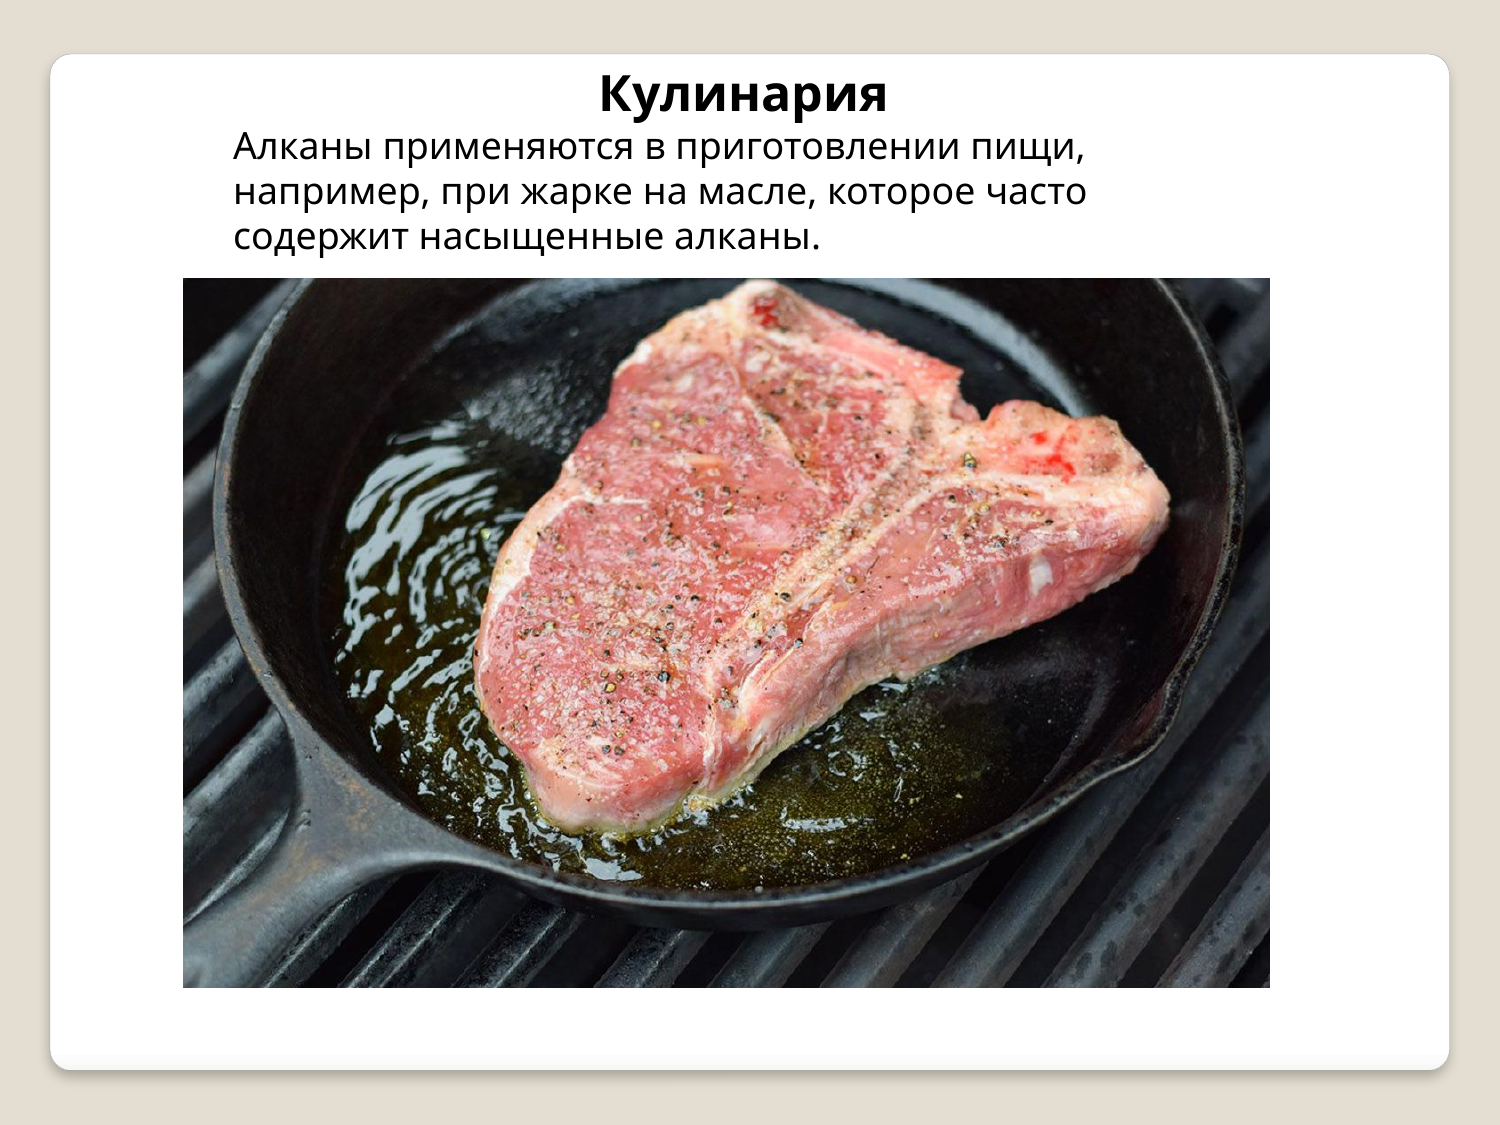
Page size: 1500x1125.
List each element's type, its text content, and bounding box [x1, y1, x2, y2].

picture [182, 278, 1270, 988]
text_box Кулинария Алканы применяются в приготовлении пищи, например, при жарке на масле, которое часто содержит насыщенные алканы. [218, 54, 1270, 265]
